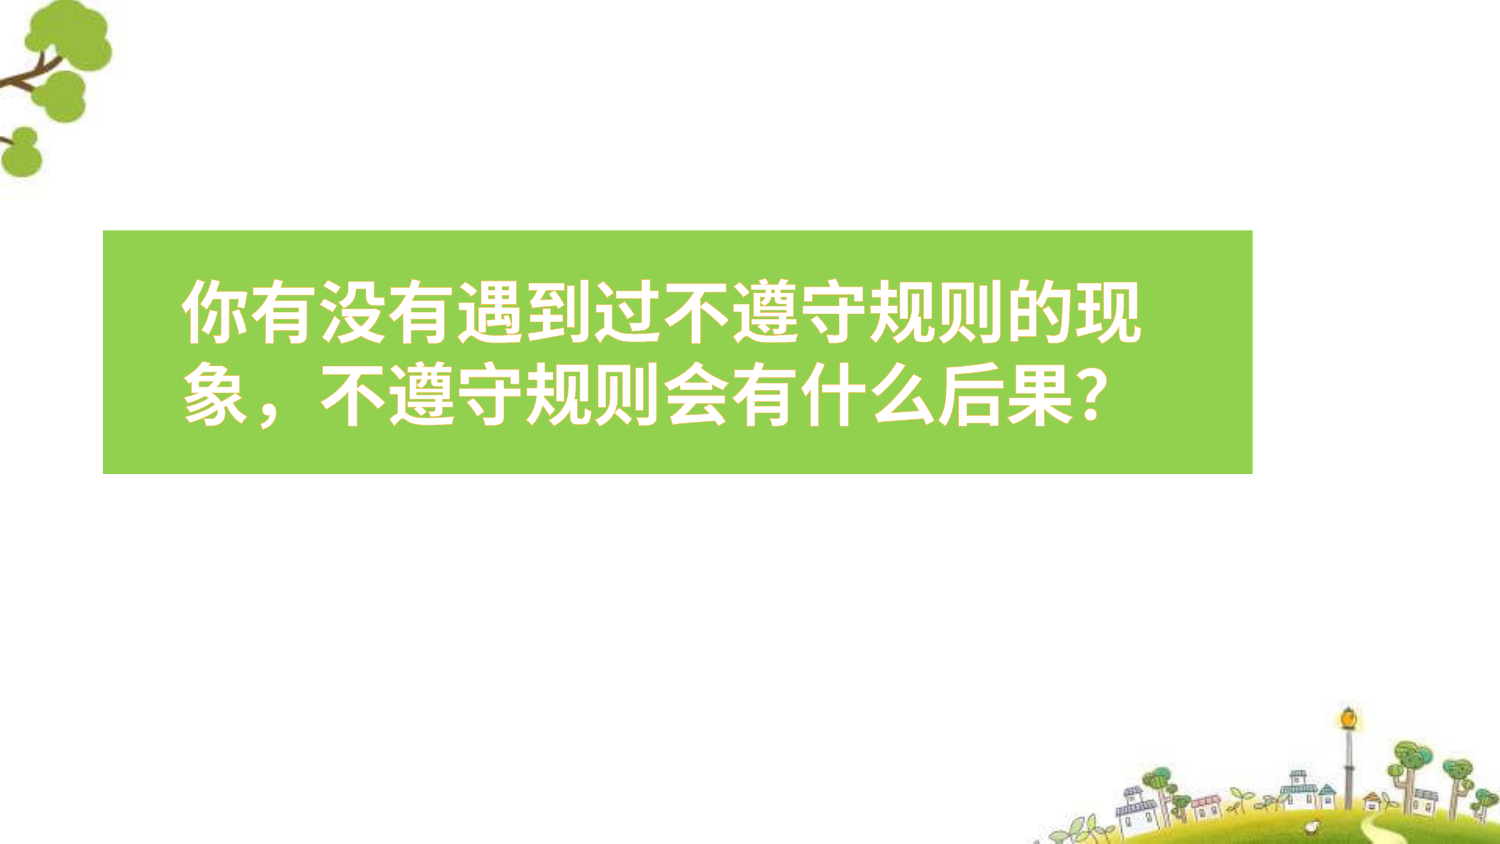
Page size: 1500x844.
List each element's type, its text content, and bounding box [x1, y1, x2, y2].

text_box [102, 229, 1254, 475]
text_box 你有没有遇到过不遵守规则的现象，不遵守规则会有什么后果？ [169, 263, 1187, 440]
picture [0, 0, 1500, 844]
